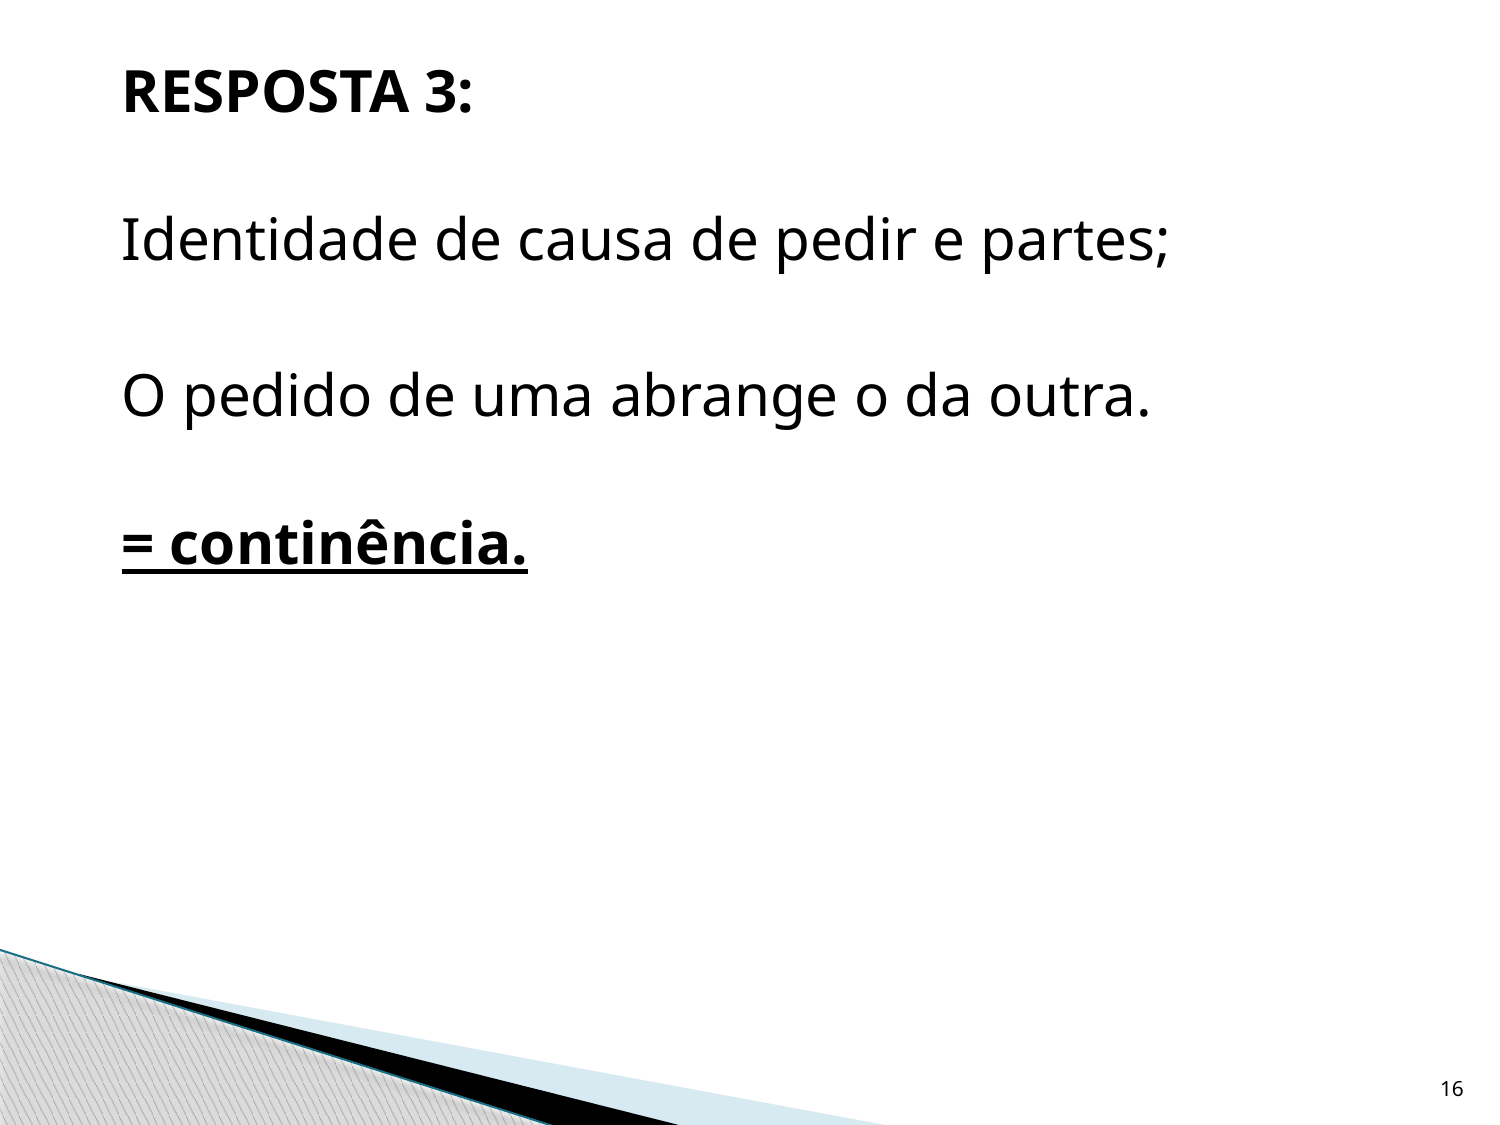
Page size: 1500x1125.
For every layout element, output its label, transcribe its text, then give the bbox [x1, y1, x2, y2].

list RESPOSTA 3: Identidade de causa de pedir e partes; O pedido de uma abrange o da outra. = continência. [46, 46, 1465, 1079]
slide_number 16 [1418, 1051, 1479, 1112]
